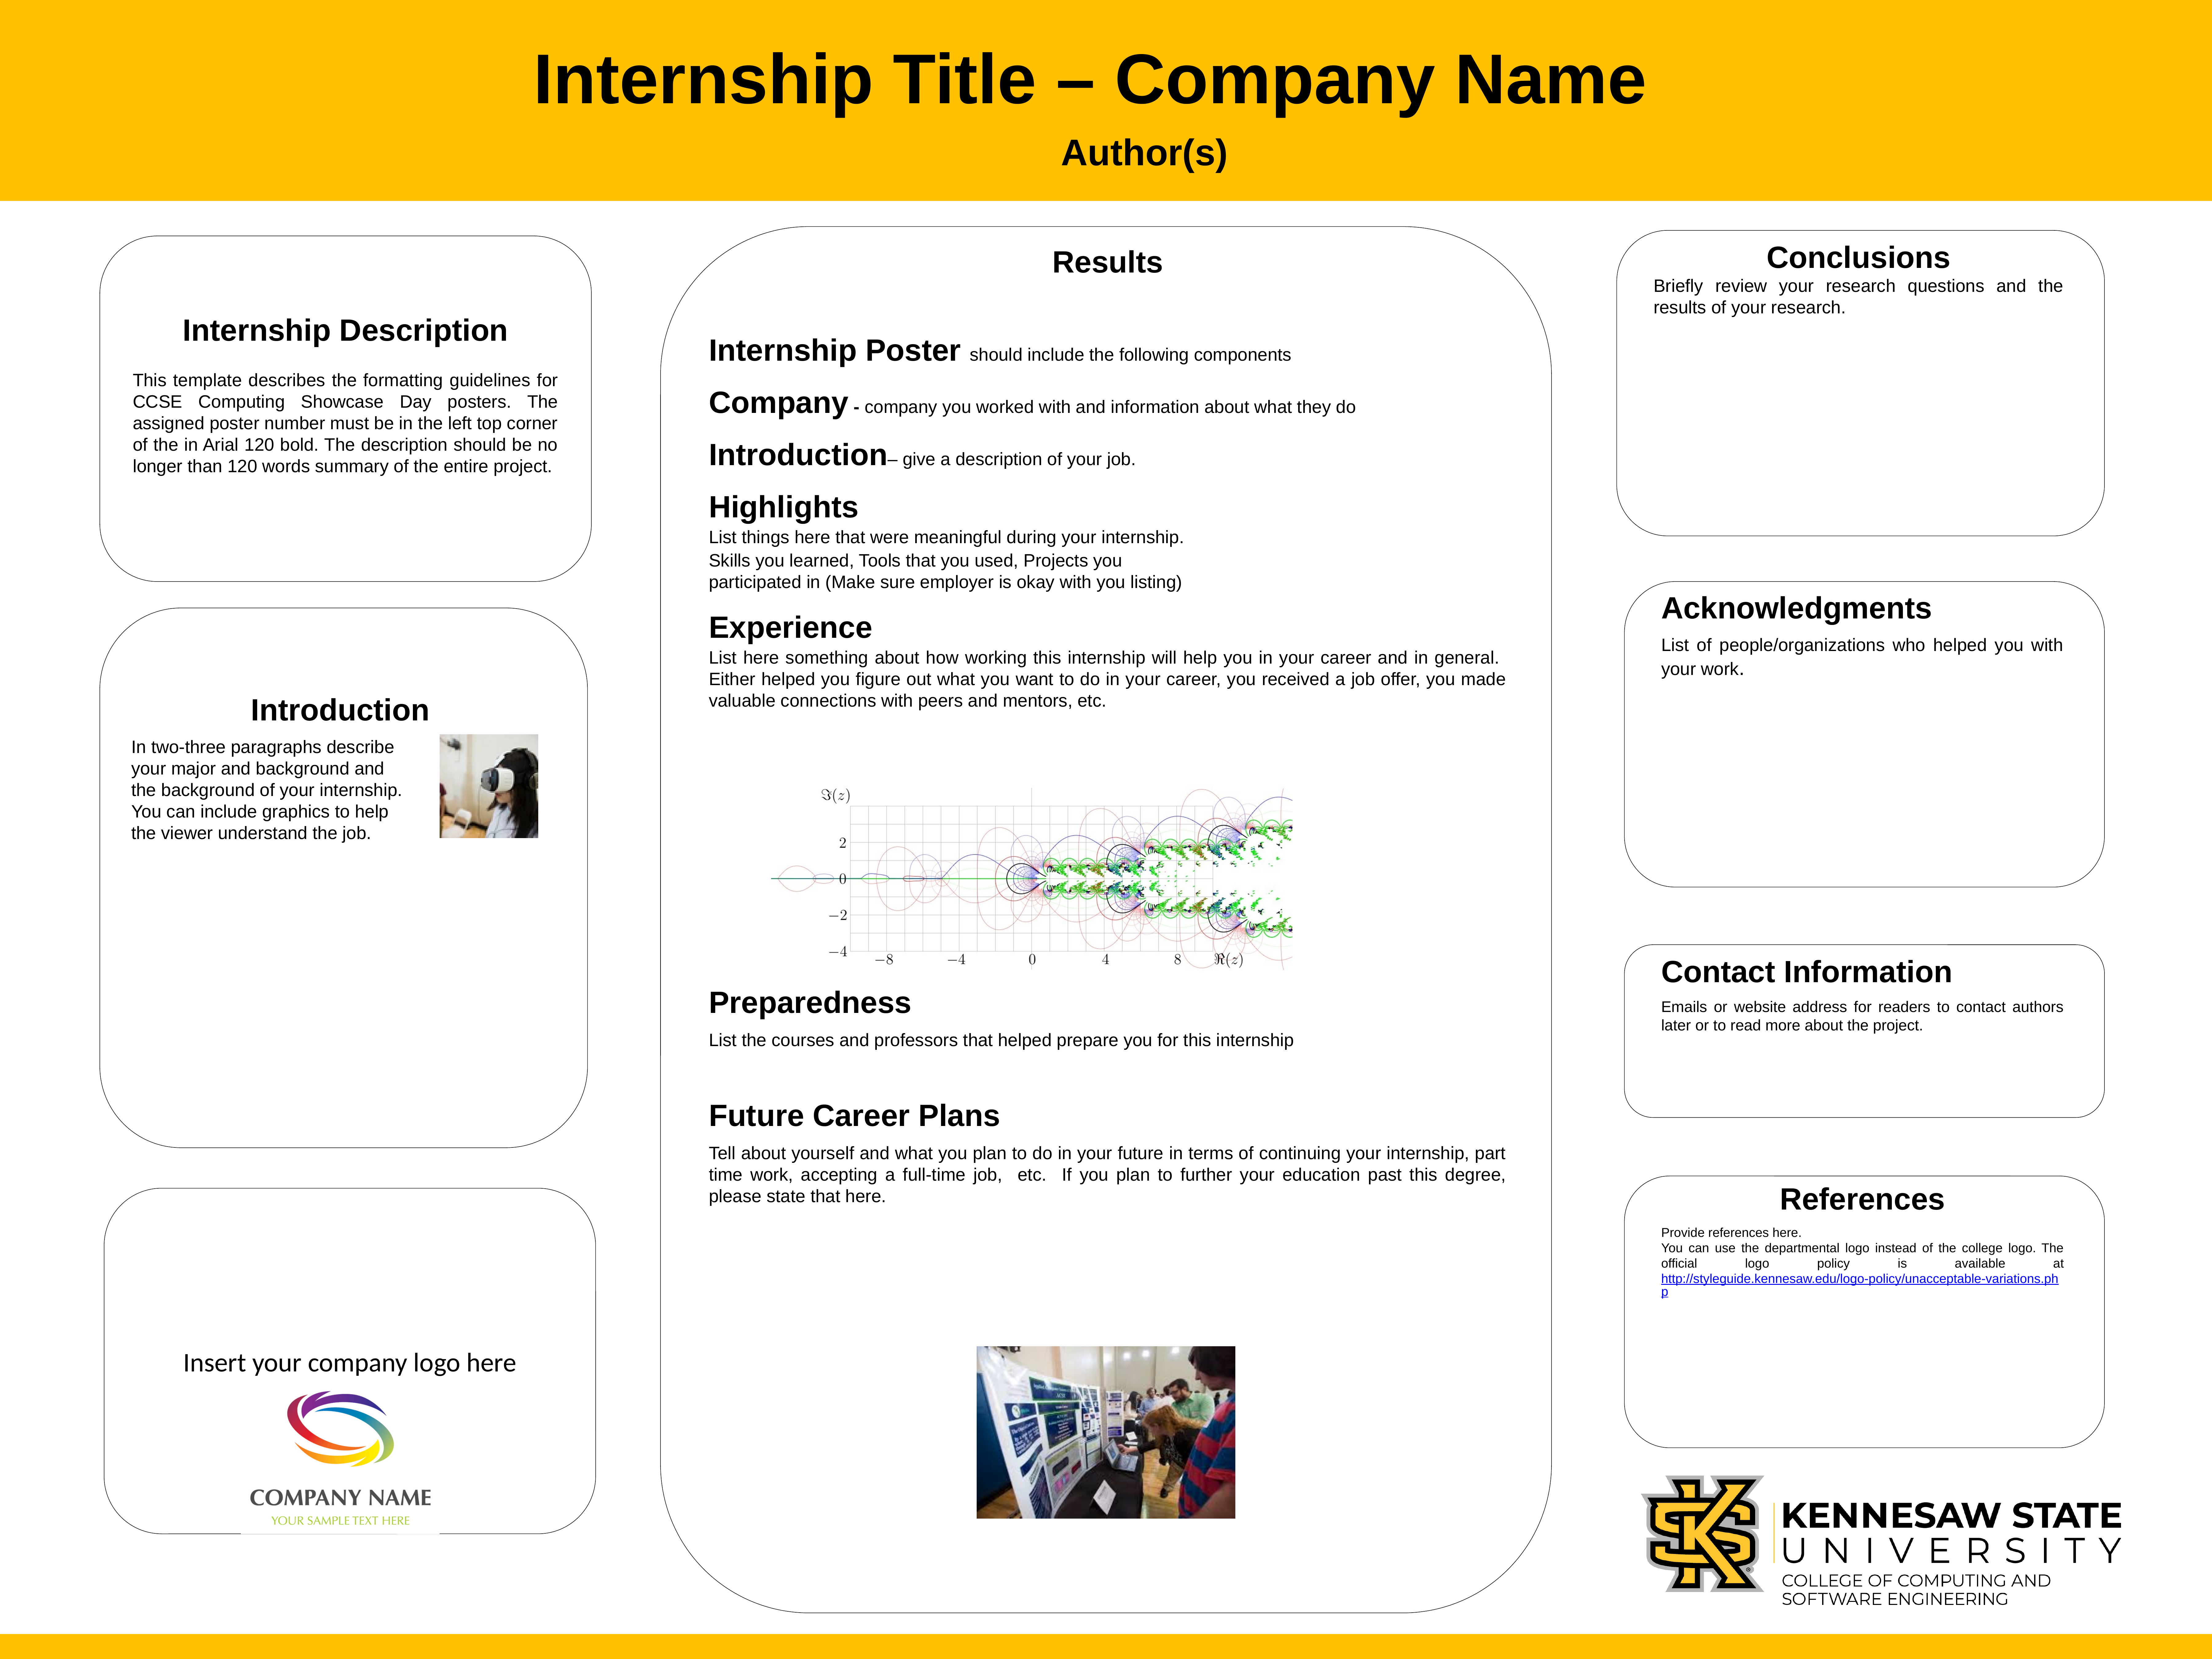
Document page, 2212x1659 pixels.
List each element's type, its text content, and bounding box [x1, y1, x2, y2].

text_box References Provide references here. You can use the departmental logo instead of the college logo. The official logo policy is available at http://styleguide.kennesaw.edu/logo-policy/unacceptable-variations.php [1655, 1176, 2070, 1425]
text_box [100, 608, 588, 1148]
text_box Conclusions Briefly review your research questions and the results of your research. [1647, 234, 2070, 514]
text_box Acknowledgments List of people/organizations who helped you with your work. [1655, 585, 2070, 884]
text_box [660, 271, 1552, 1613]
picture [241, 1385, 440, 1534]
text_box Contact Information Emails or website address for readers to contact authors later or to read more about the project. [1655, 948, 2070, 1098]
text_box Results Internship Poster should include the following components Company - company you worked with and information about what they do Introduction– give a description of your job. Highlights List things here that were meaningful during your internship. Skills you learned, Tools that you used, Projects you participated in (Make sure employer is okay with you listing) Experience List here something about how working this internship will help you in your career and in general. Either helped you figure out what you want to do in your career, you received a job offer, you made valuable connections with peers and mentors, etc. Preparedness List the courses and professors that helped prepare you for this internship Future Career Plans Tell about yourself and what you plan to do in your future in terms of continuing your internship, part time work, accepting a full-time job, etc. If you plan to further your education past this degree, please state that here. [703, 230, 1513, 1333]
picture [1641, 1475, 2121, 1609]
picture [771, 786, 1293, 971]
text_box [1657, 581, 2104, 887]
text_box [1624, 944, 2104, 1118]
text_box Internship Description This template describes the formatting guidelines for CCSE Computing Showcase Day posters. The assigned poster number must be in the left top corner of the in Arial 120 bold. The description should be no longer than 120 words summary of the entire project. [127, 307, 565, 547]
text_box Introduction In two-three paragraphs describe your major and background and the background of your internship. You can include graphics to help the viewer understand the job. [125, 687, 555, 878]
text_box Insert your company logo here [104, 1188, 596, 1534]
text_box [1624, 586, 1655, 883]
text_box [1617, 230, 2104, 536]
text_box [100, 236, 591, 582]
text_box Author(s) [219, 125, 2070, 181]
picture [977, 1346, 1235, 1519]
text_box [777, 226, 1435, 230]
picture [440, 734, 539, 838]
text_box Internship Title – Company Name [111, 29, 2070, 105]
text_box [1624, 1177, 2104, 1448]
